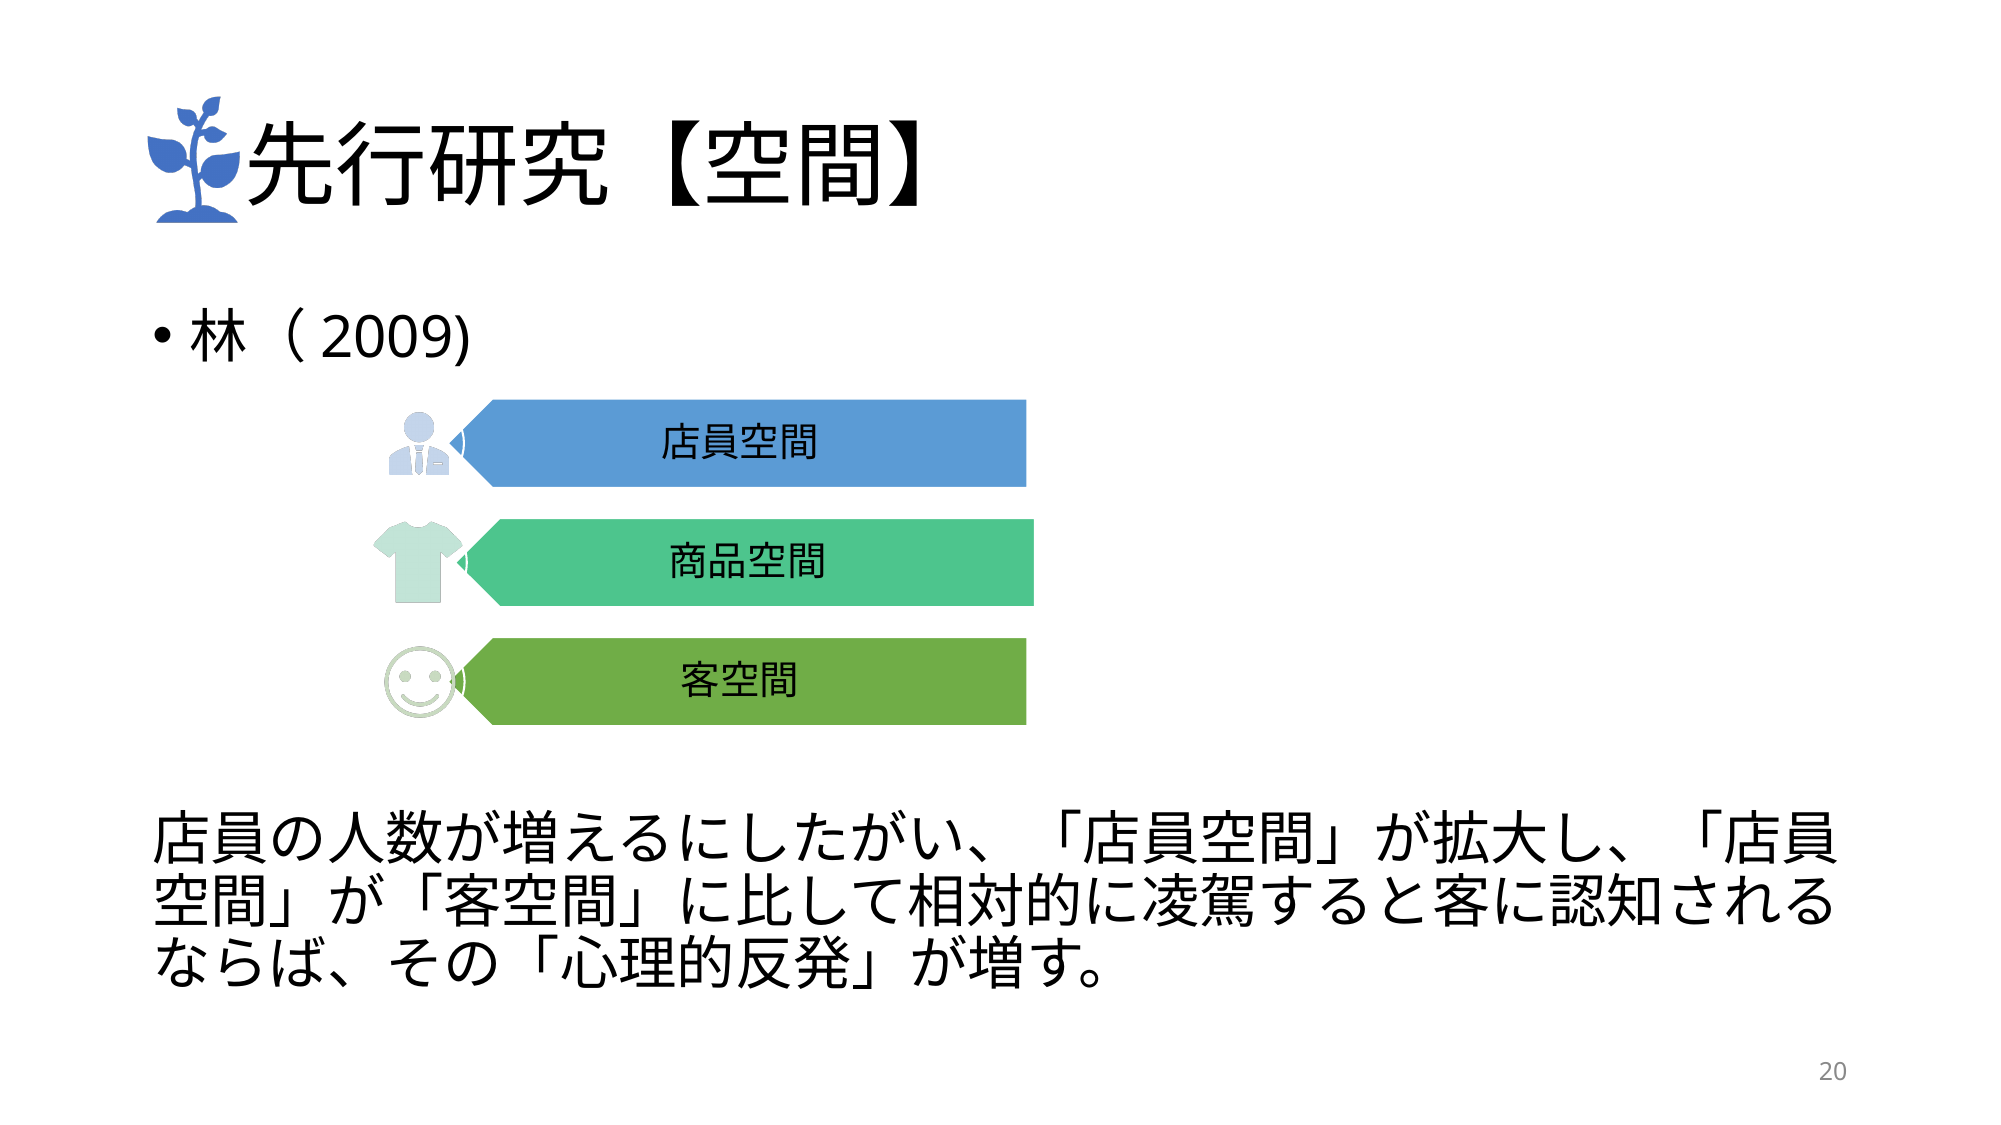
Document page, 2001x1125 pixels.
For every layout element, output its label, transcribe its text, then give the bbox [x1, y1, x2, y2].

list 林（2009) 店員の人数が増えるにしたがい、「店員空間」が拡大し、「店員空間」が「客空間」に比して相対的に凌駕すると客に認知されるならば、その「心理的反発」が増す。 [137, 299, 1863, 1014]
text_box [279, 398, 1152, 727]
slide_number 20 [1412, 1042, 1863, 1103]
picture [118, 84, 269, 235]
title 先行研究【空間】 [137, 59, 1863, 278]
